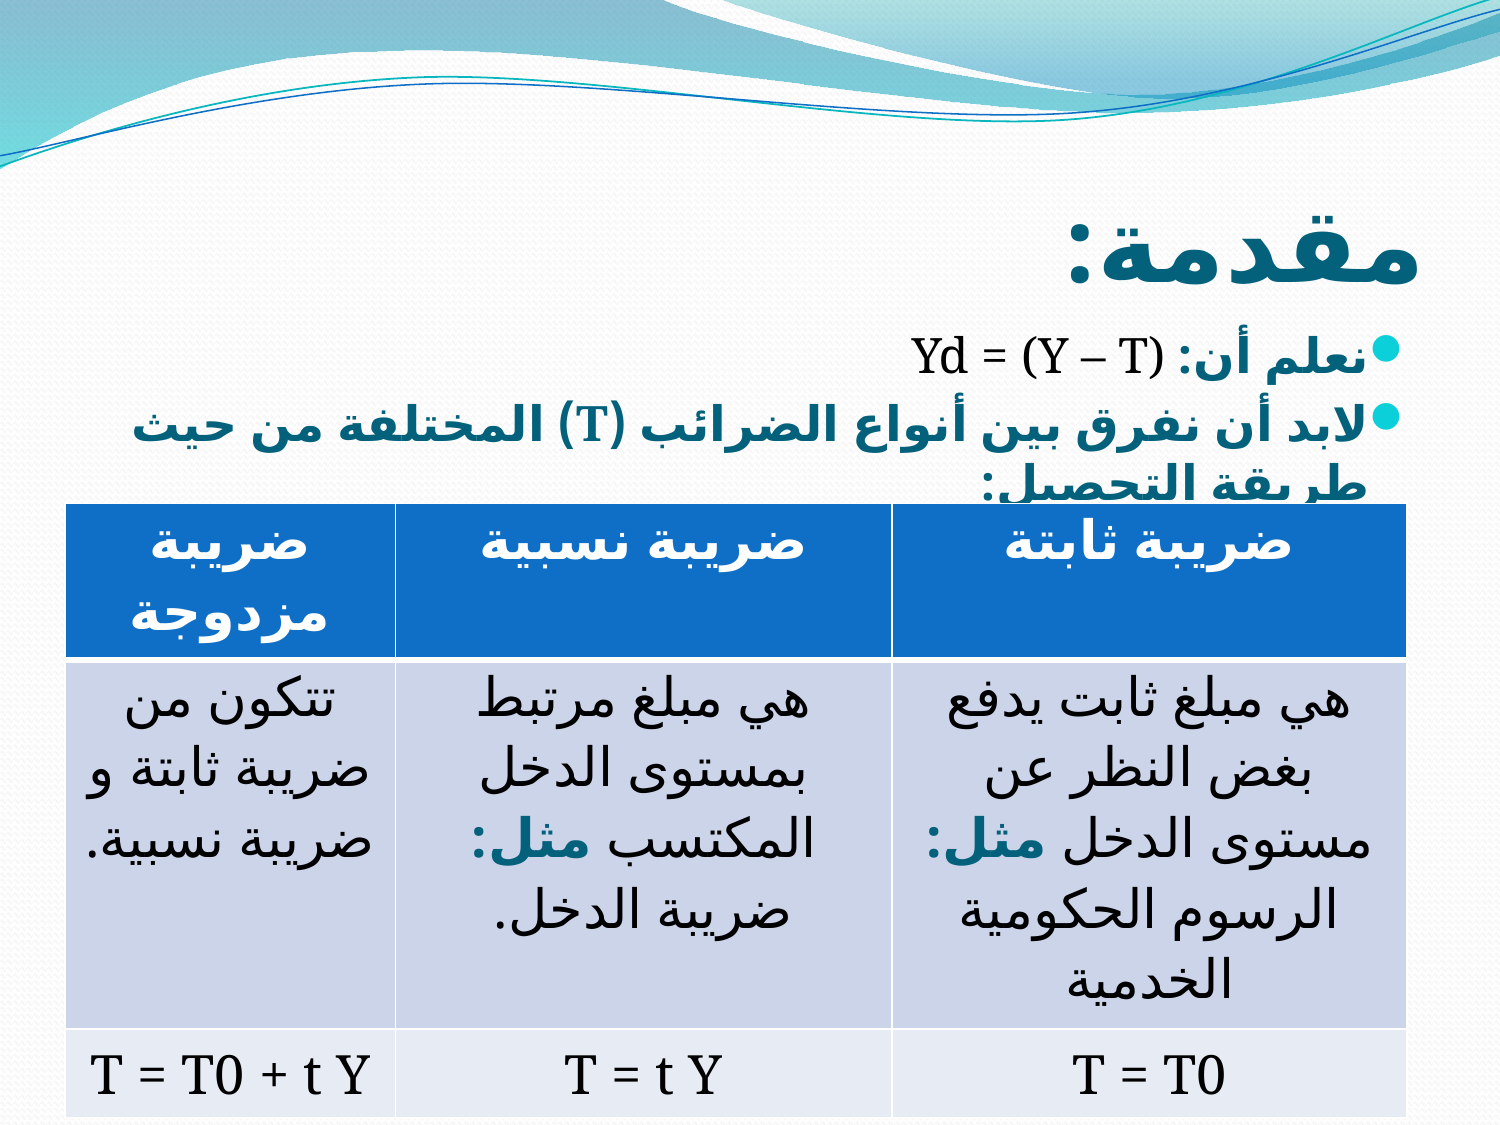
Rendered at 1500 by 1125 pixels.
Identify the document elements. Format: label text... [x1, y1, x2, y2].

table_header ضريبة ثابتة [893, 504, 1406, 657]
table_header ضريبة مزدوجة [66, 504, 395, 657]
table_cell T = t Y [396, 1030, 891, 1117]
table_cell هي مبلغ مرتبط بمستوى الدخل المكتسب مثل: ضريبة الدخل. [396, 663, 891, 1028]
table_cell هي مبلغ ثابت يدفع بغض النظر عن مستوى الدخل مثل: الرسوم الحكومية الخدمية [893, 663, 1406, 1028]
table_cell T = T0 [893, 1030, 1406, 1117]
list نعلم أن: Yd = (Y – T) لابد أن نفرق بين أنواع الضرائب (T) المختلفة من حيث طريقة التحصيل: حيث: (𝑡) معدل الضريبة أو الميل الحدي للضريبة النسبية (ميل دالة الضريبة). [29, 317, 1425, 1059]
table_cell تتكون من ضريبة ثابتة و ضريبة نسبية. [66, 663, 395, 1028]
title مقدمة: [75, 115, 1425, 303]
table_header ضريبة نسبية [396, 504, 891, 657]
table_cell T = T0 + t Y [66, 1030, 395, 1117]
